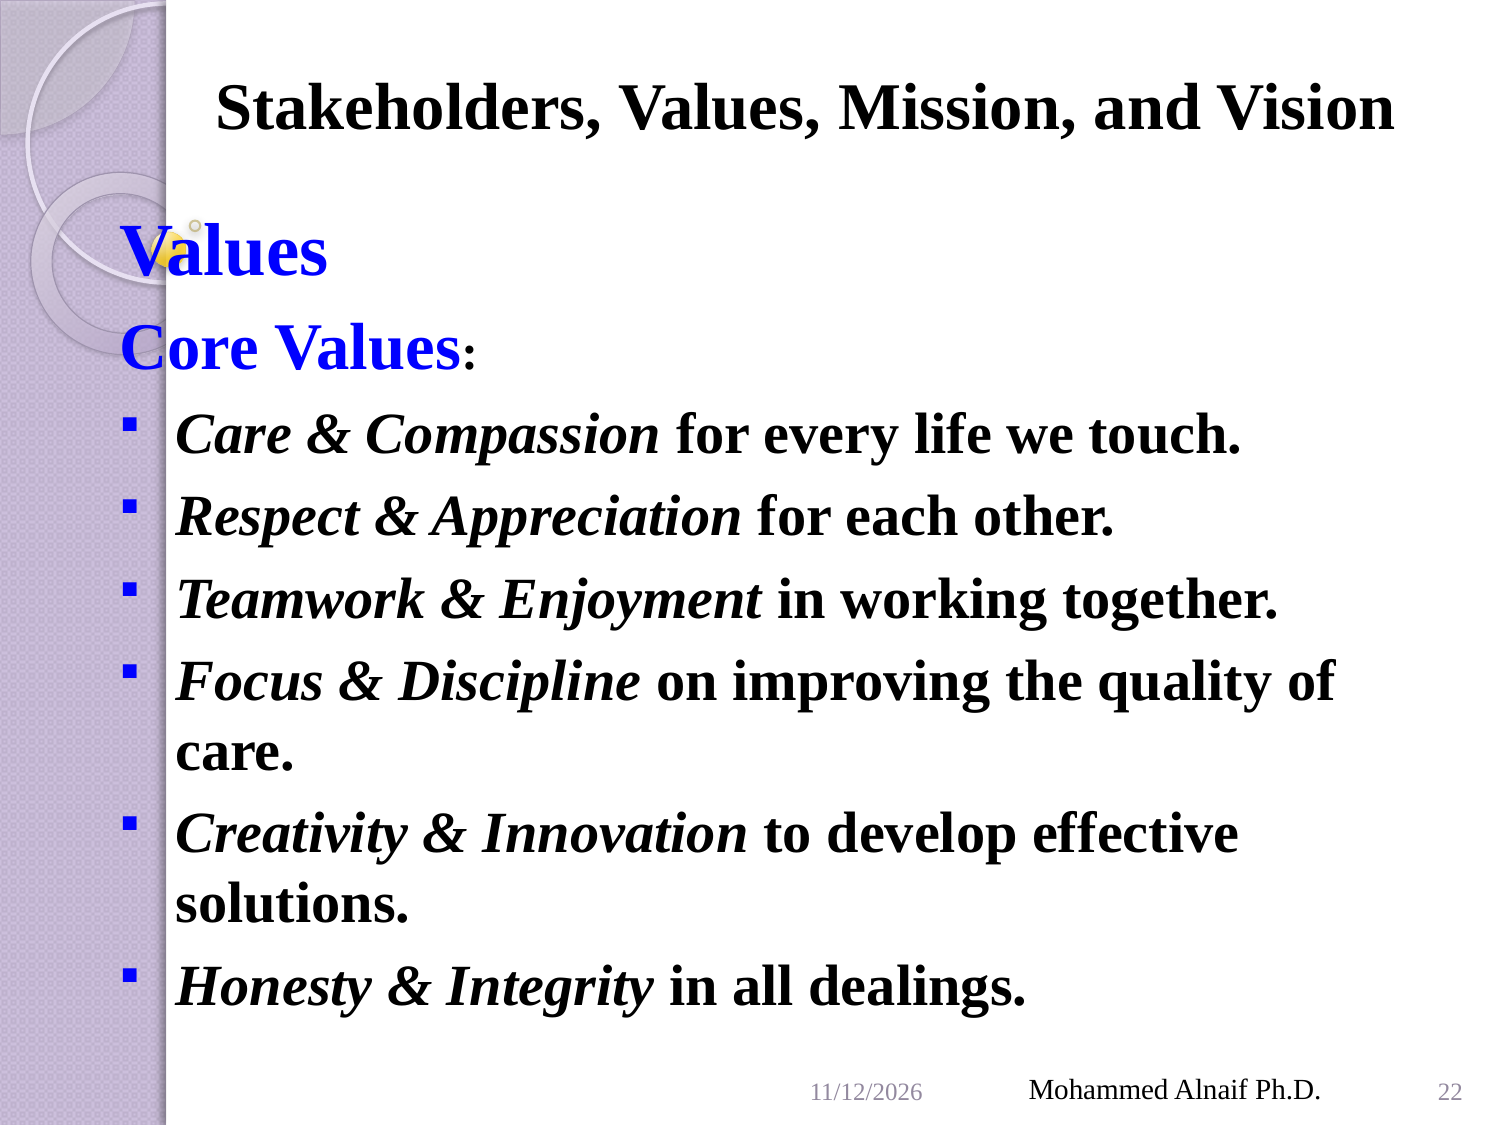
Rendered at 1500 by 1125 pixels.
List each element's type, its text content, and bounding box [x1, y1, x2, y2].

slide_number 22 [1413, 1034, 1488, 1113]
title Stakeholders, Values, Mission, and Vision [162, 37, 1450, 150]
footer Mohammed Alnaif Ph.D. [937, 1038, 1413, 1113]
subtitle Values Core Values: Care & Compassion for every life we touch. Respect & Appreciation for each other. Teamwork & Enjoyment in working together. Focus & Discipline on improving the quality of care. Creativity & Innovation to develop effective solutions. Honesty & Integrity in all dealings. [99, 200, 1450, 1038]
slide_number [587, 1038, 937, 1113]
